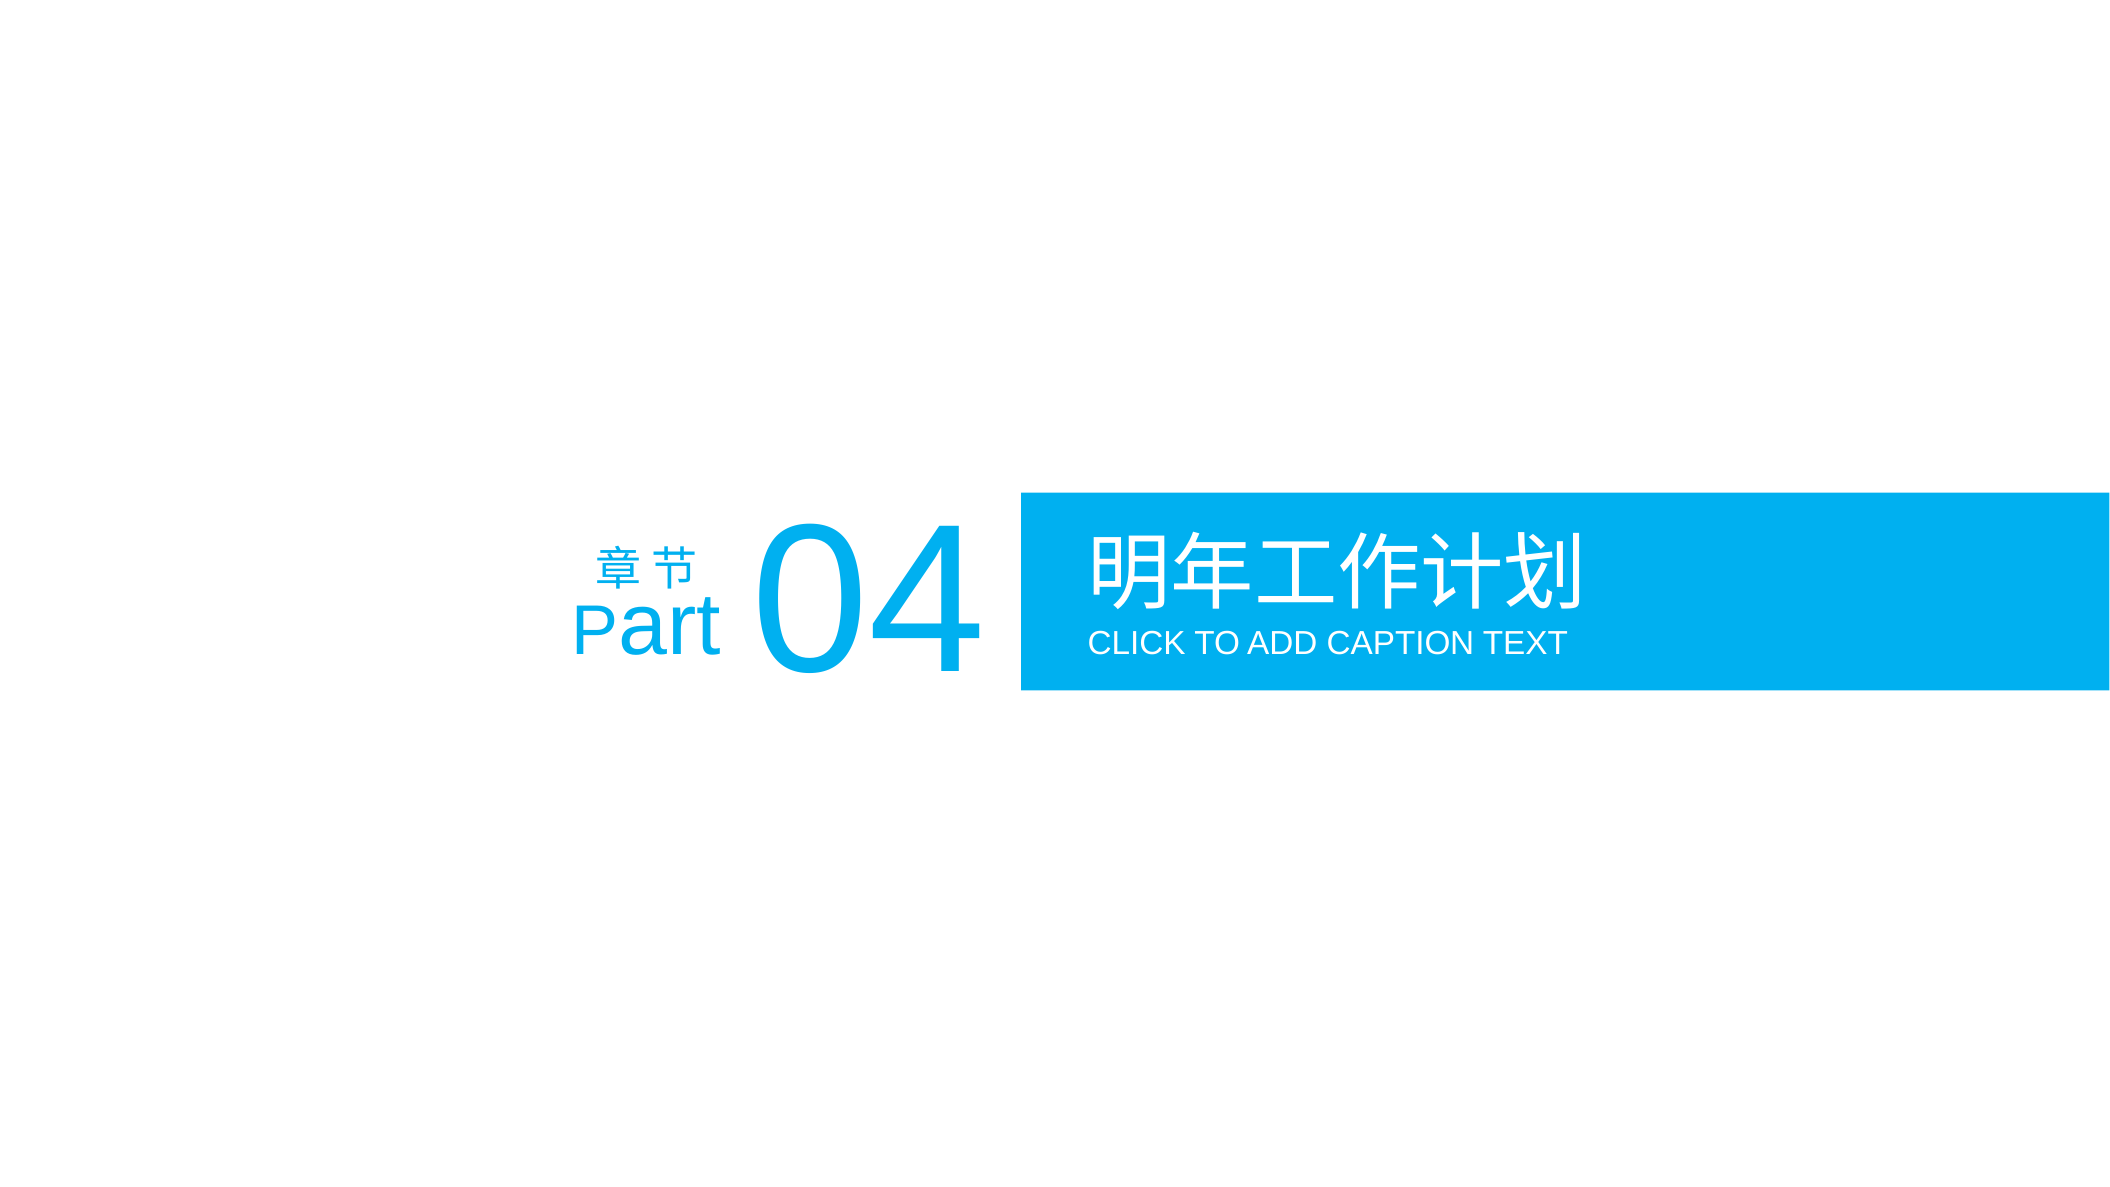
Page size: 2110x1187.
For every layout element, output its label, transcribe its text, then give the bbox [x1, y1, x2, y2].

text_box 明年工作计划 [1087, 530, 1787, 621]
text_box [1021, 492, 2110, 691]
text_box 章 节 [595, 539, 698, 595]
text_box CLICK TO ADD CAPTION TEXT [1087, 625, 1787, 662]
text_box 04 [751, 460, 986, 714]
text_box Part [571, 566, 722, 673]
